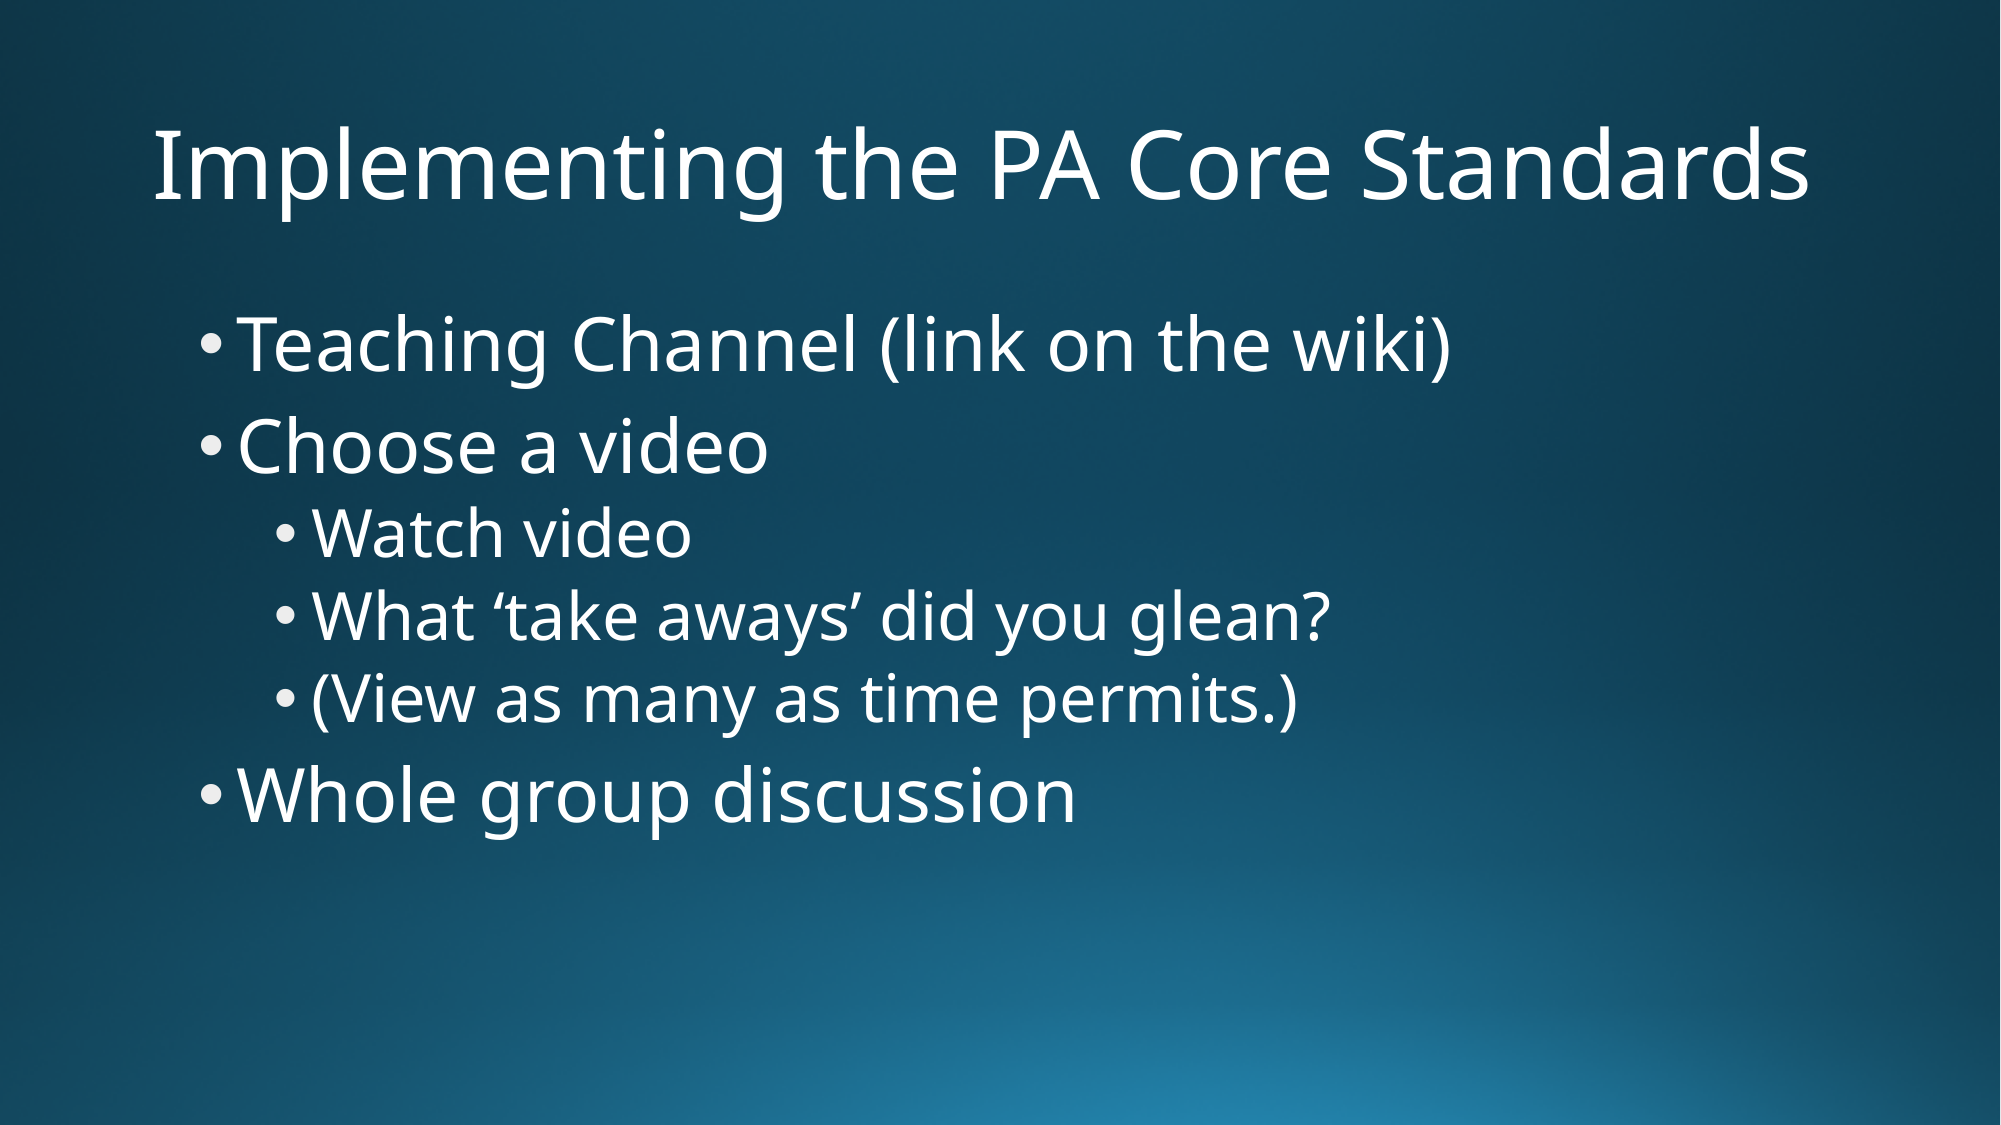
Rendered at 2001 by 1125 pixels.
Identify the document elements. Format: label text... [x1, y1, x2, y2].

title Implementing the PA Core Standards [137, 59, 1863, 278]
picture [0, 0, 2001, 1125]
list Teaching Channel (link on the wiki) Choose a video Watch video What ‘take aways’ did you glean? (View as many as time permits.) Whole group discussion [183, 299, 1863, 1014]
